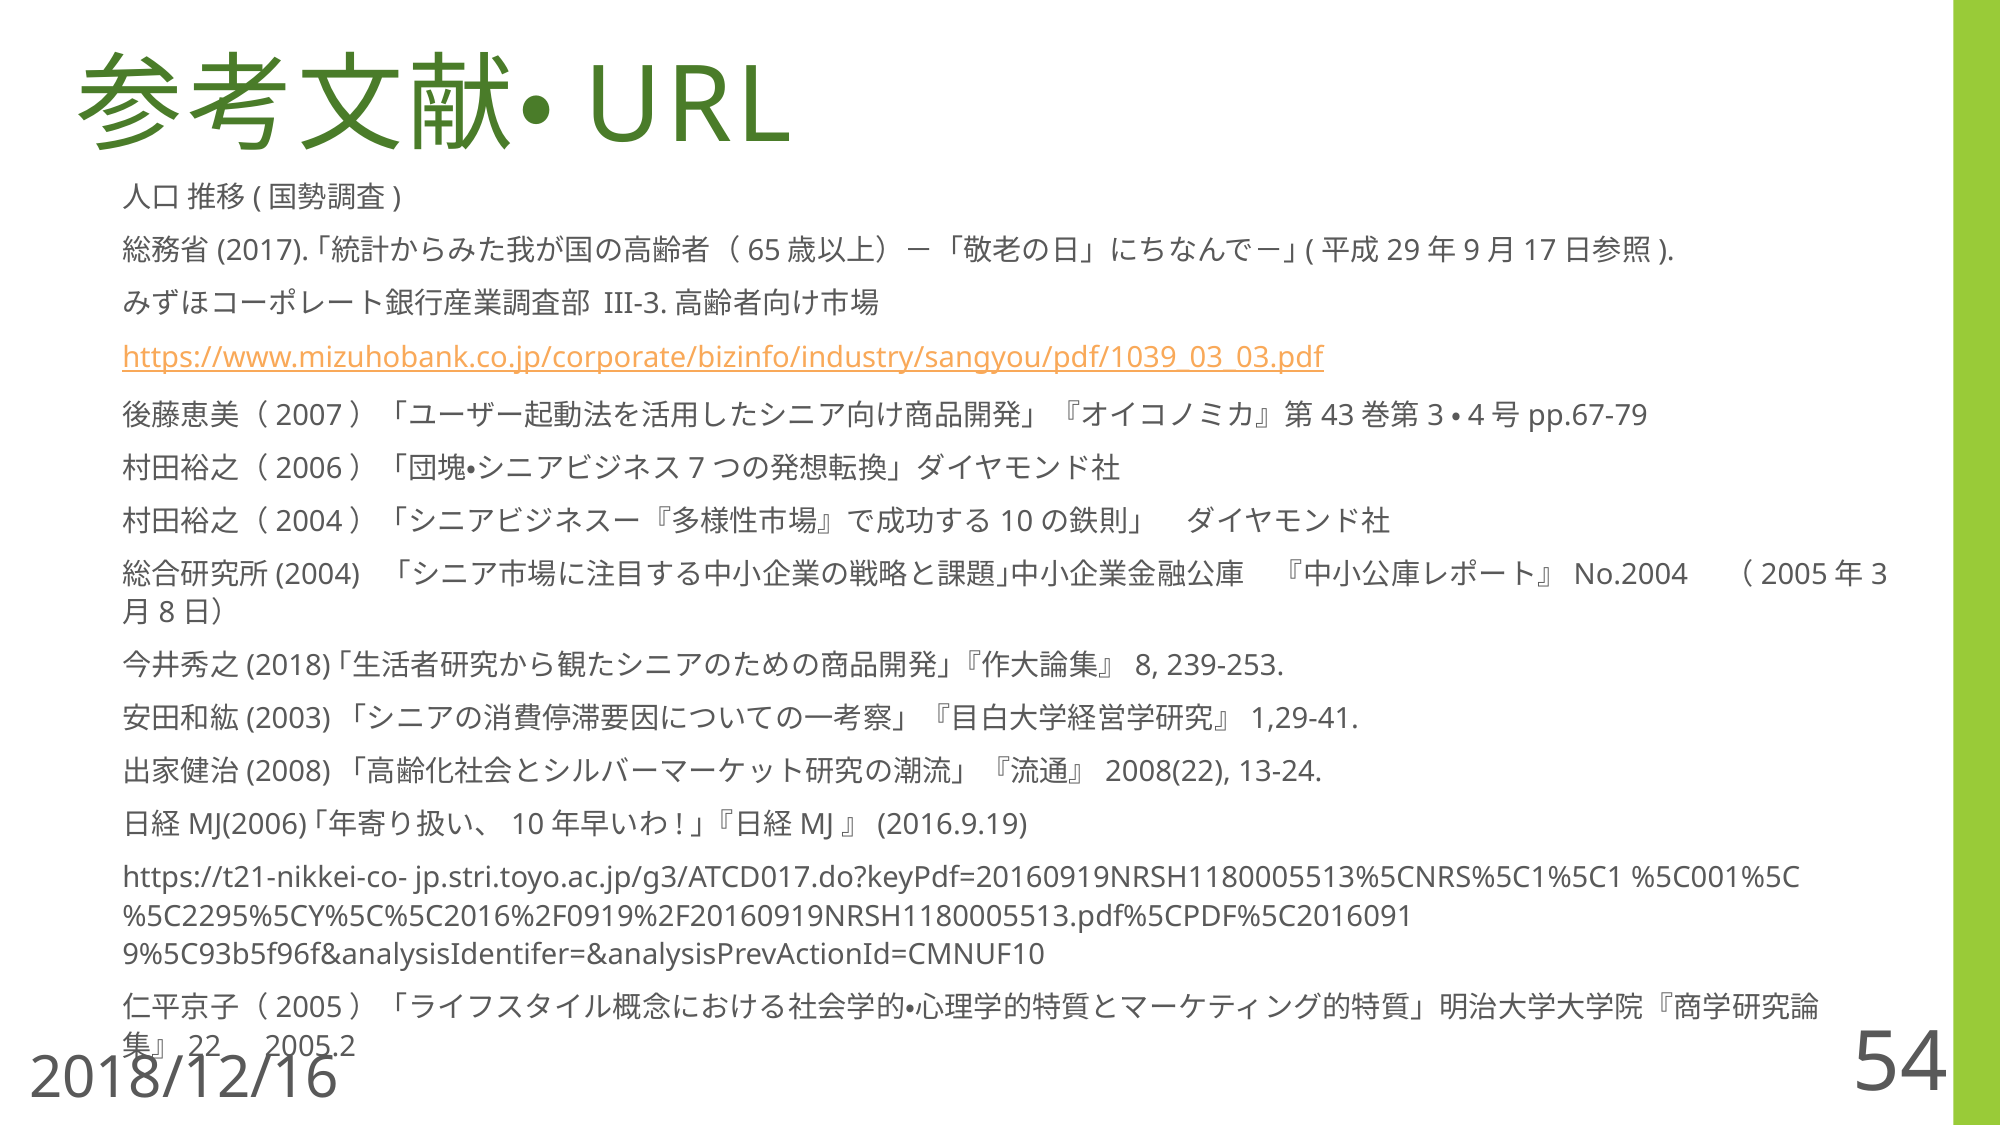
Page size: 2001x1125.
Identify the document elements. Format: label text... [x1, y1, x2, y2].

text_box 参考文献・URL [61, 42, 1983, 288]
slide_number 54 [1500, 1035, 1963, 1093]
list 人口 推移(国勢調査) 総務省(2017).｢統計からみた我が国の高齢者（65歳以上）－「敬老の日」にちなんで－｣(平成29年9月17日参照). みずほコーポレート銀行産業調査部 III-3.高齢者向け市場 https://www.mizuhobank.co.jp/corporate/bizinfo/industry/sangyou/pdf/1039_03_03.pdf 後藤恵美（2007）「ユーザー起動法を活用したシニア向け商品開発」『オイコノミカ』第43巻第3・4号pp.67-79 村田裕之（2006）「団塊・シニアビジネス7つの発想転換」ダイヤモンド社 村田裕之（2004）「シニアビジネスー『多様性市場』で成功する10の鉄則」 ダイヤモンド社 総合研究所(2004) ｢シニア市場に注目する中小企業の戦略と課題｣中小企業金融公庫 『中小公庫レポート』No.2004 （2005年3月8日） 今井秀之(2018)｢生活者研究から観たシニアのための商品開発｣『作大論集』8, 239-253. 安田和紘(2003)「シニアの消費停滞要因についての一考察」『目白大学経営学研究』1,29-41. 出家健治(2008)「高齢化社会とシルバーマーケット研究の潮流」『流通』2008(22), 13-24. 日経MJ(2006)｢年寄り扱い、10年早いわ!｣『日経MJ』(2016.9.19) https://t21-nikkei-co- jp.stri.toyo.ac.jp/g3/ATCD017.do?keyPdf=20160919NRSH1180005513%5CNRS%5C1%5C1 %5C001%5C%5C2295%5CY%5C%5C2016%2F0919%2F20160919NRSH1180005513.pdf%5CPDF%5C2016091 9%5C93b5f96f&analysisIdentifer=&analysisPrevActionId=CMNUF10 仁平京子（2005）「ライフスタイル概念における社会学的・心理学的特質とマーケティング的特質」明治大学大学院『商学研究論集』22 2005.2 [107, 288, 1932, 958]
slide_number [14, 1045, 397, 1103]
